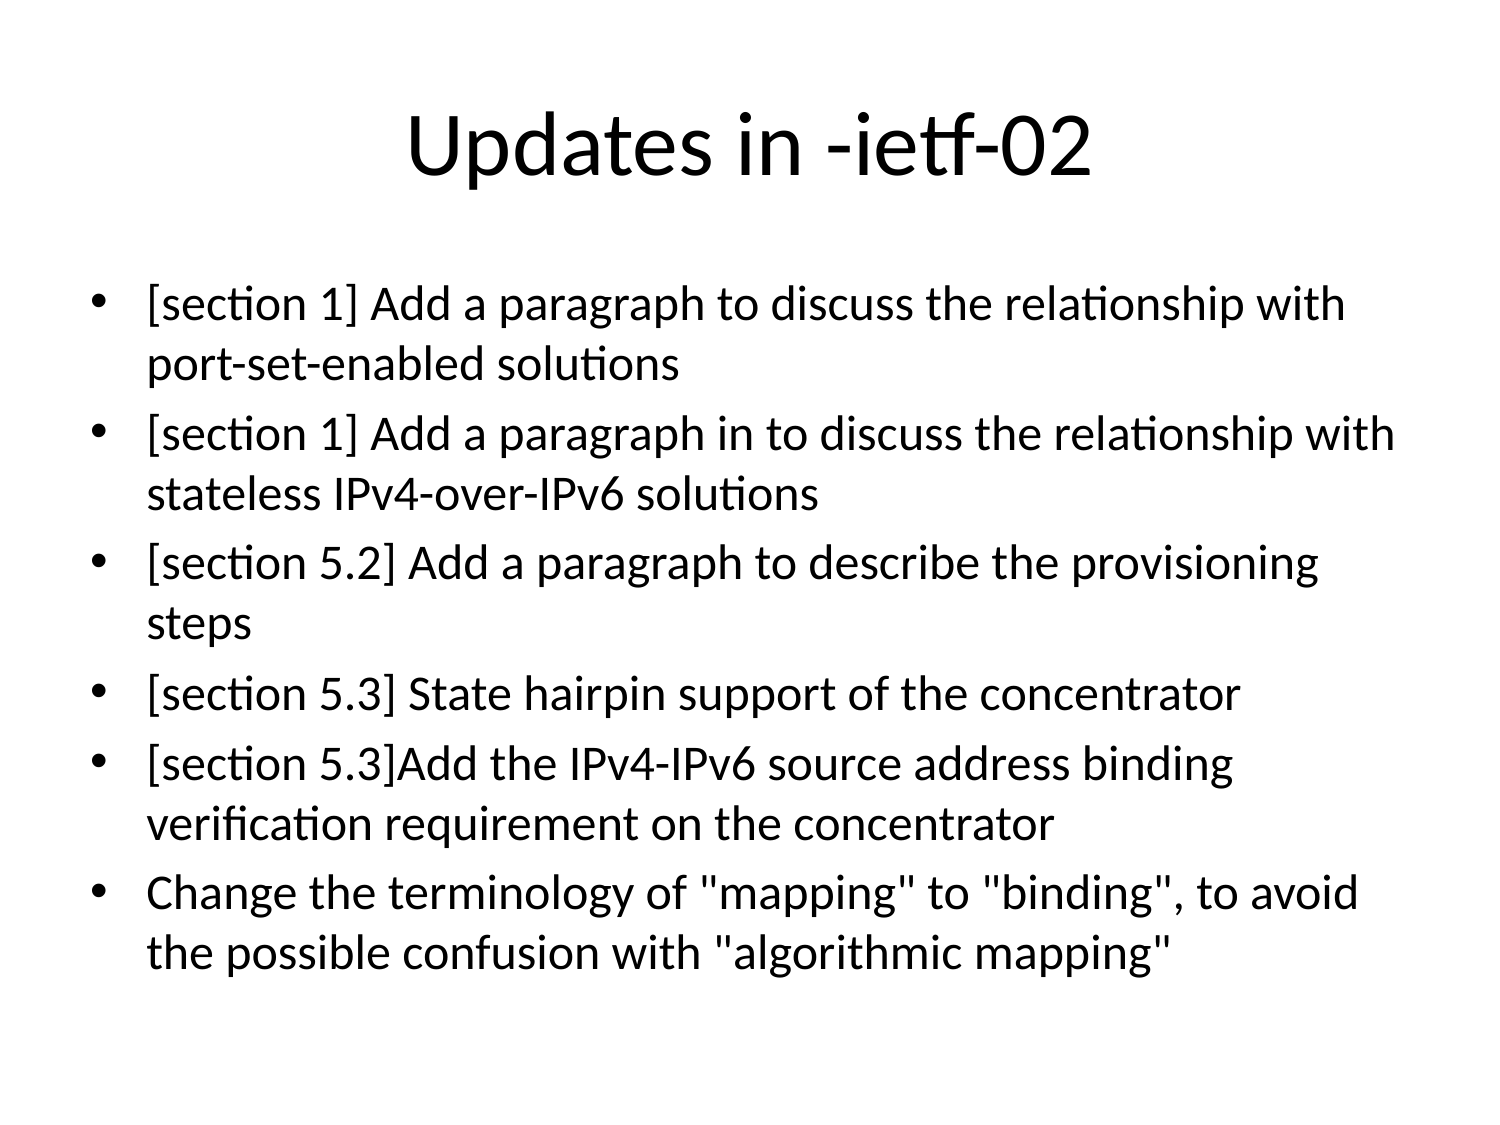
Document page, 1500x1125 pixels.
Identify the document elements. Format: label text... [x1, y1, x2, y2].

list [section 1] Add a paragraph to discuss the relationship with port-set-enabled solutions [section 1] Add a paragraph in to discuss the relationship with stateless IPv4-over-IPv6 solutions [section 5.2] Add a paragraph to describe the provisioning steps [section 5.3] State hairpin support of the concentrator [section 5.3]Add the IPv4-IPv6 source address binding verification requirement on the concentrator Change the terminology of "mapping" to "binding", to avoid the possible confusion with "algorithmic mapping" [75, 262, 1425, 1005]
title Updates in -ietf-02 [75, 45, 1425, 233]
